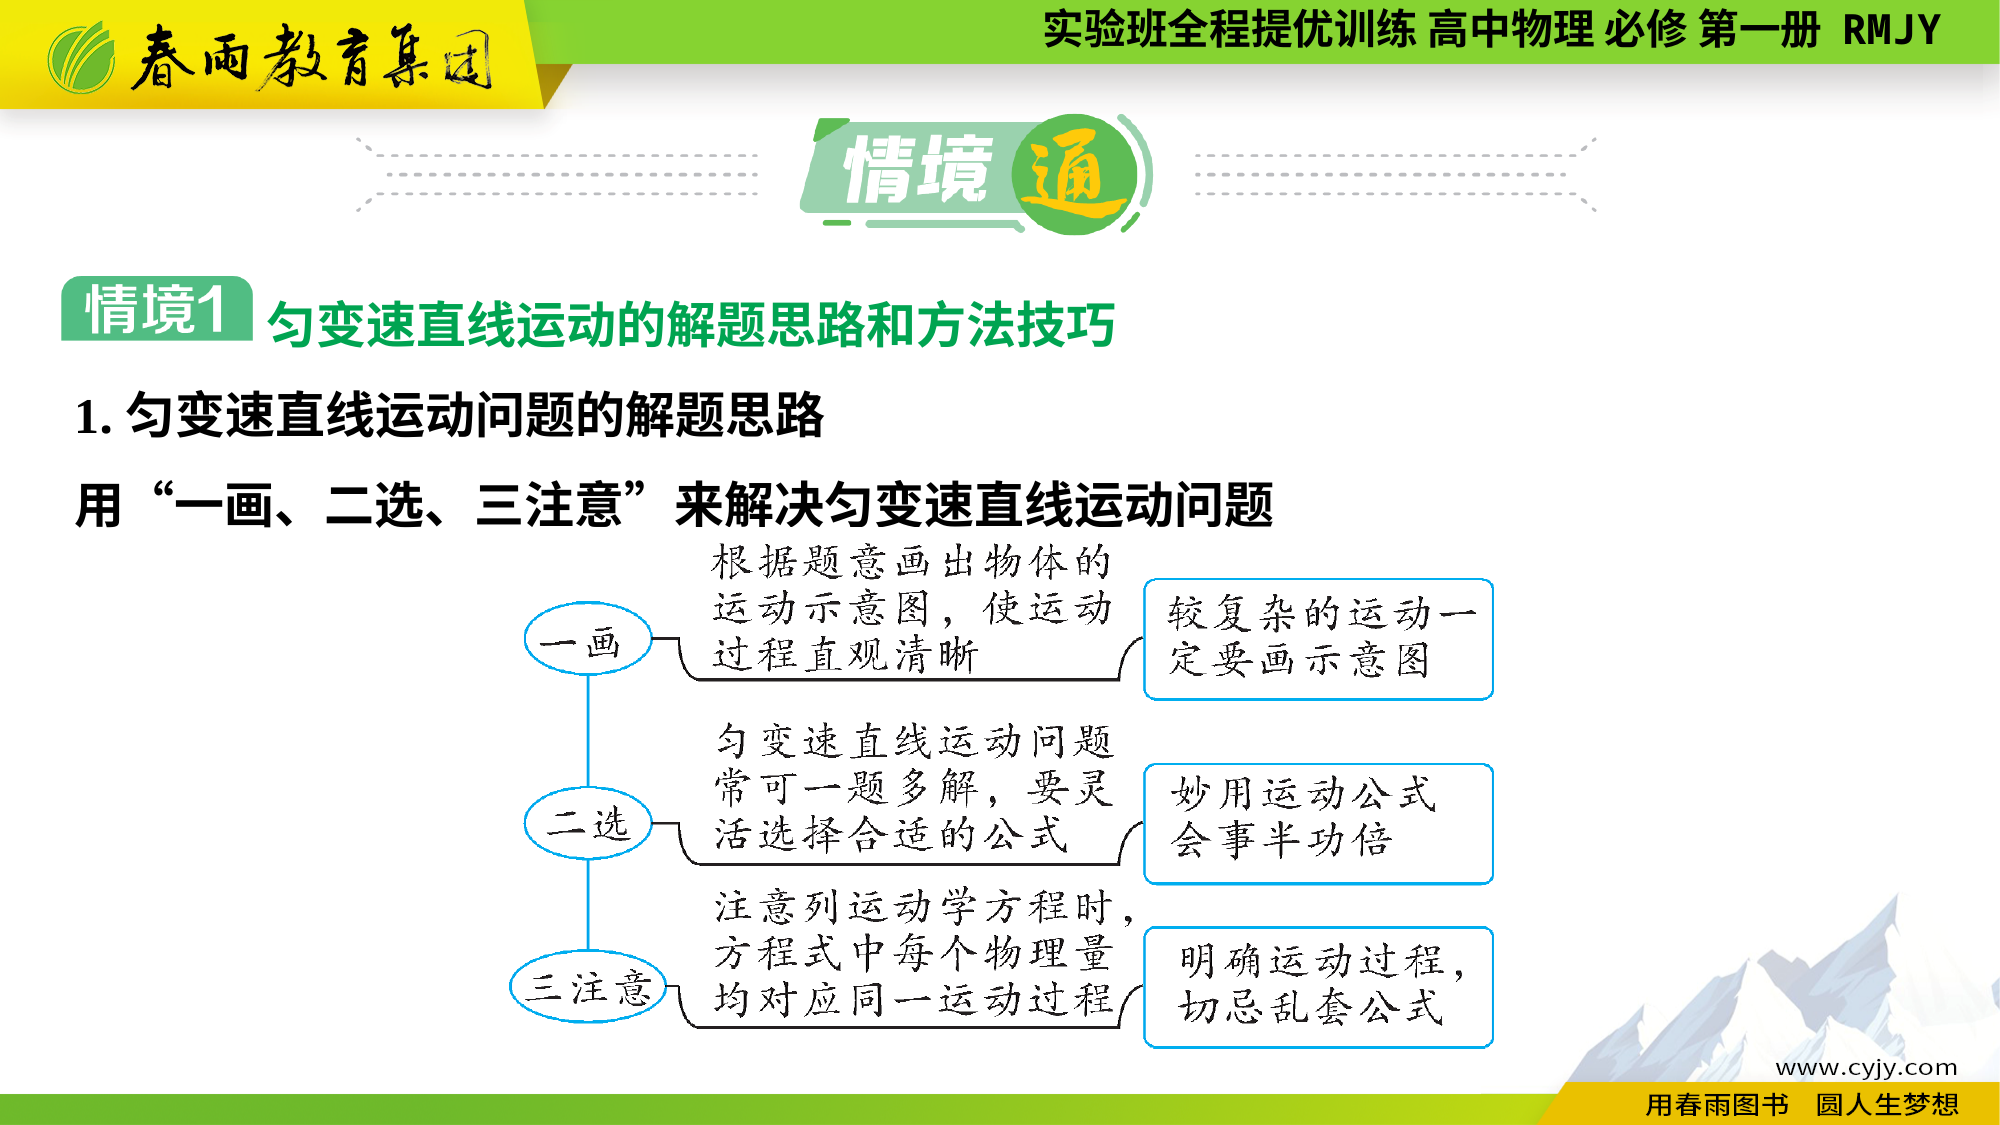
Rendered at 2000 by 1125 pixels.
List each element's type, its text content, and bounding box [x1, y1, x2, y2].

list 匀变速直线运动的解题思路和方法技巧 1.匀变速直线运动问题的解题思路 用“一画、二选、三注意”来解决匀变速直线运动问题 [59, 255, 1944, 544]
picture [0, 0, 2000, 1125]
